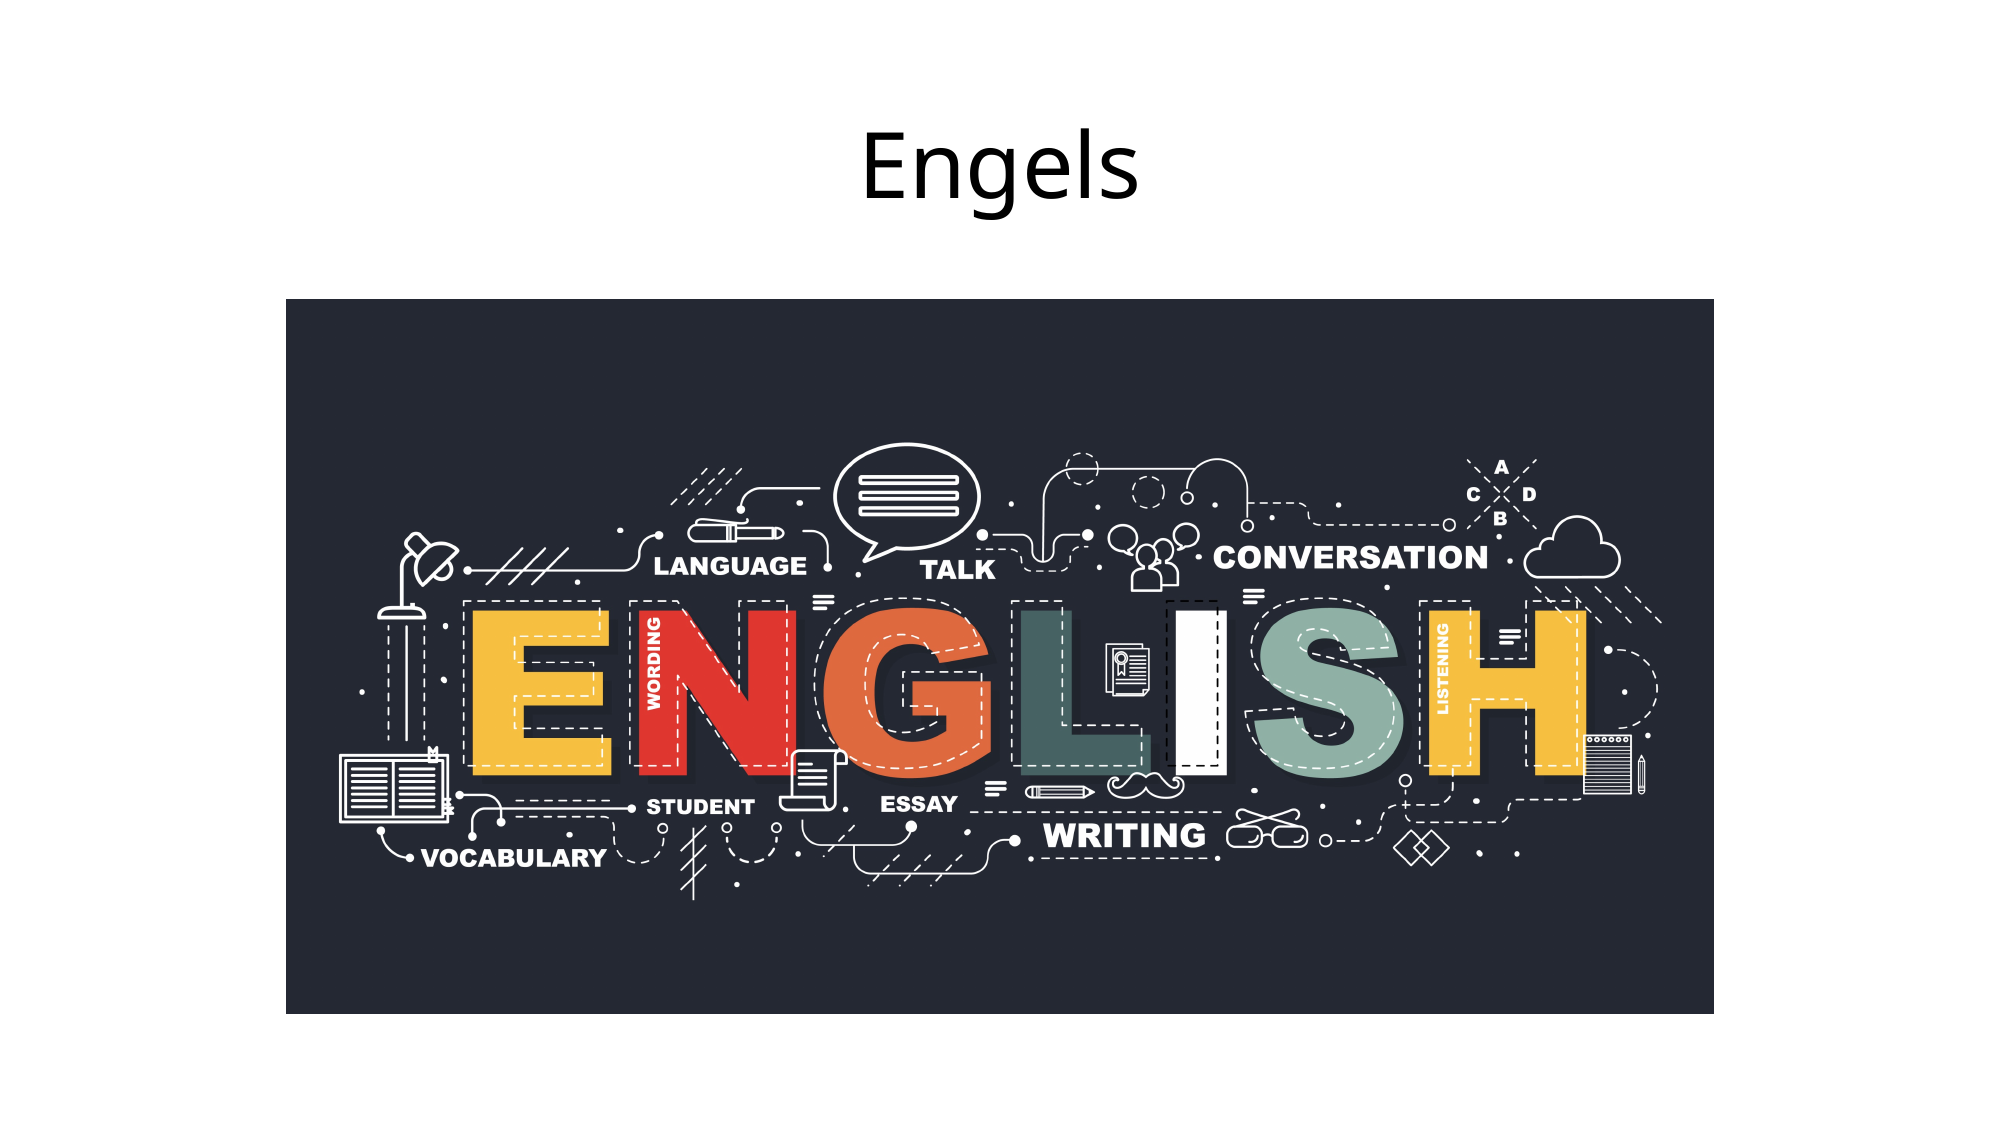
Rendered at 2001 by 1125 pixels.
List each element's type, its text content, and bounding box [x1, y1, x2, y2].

title Engels [137, 59, 1863, 278]
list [286, 299, 1714, 1014]
